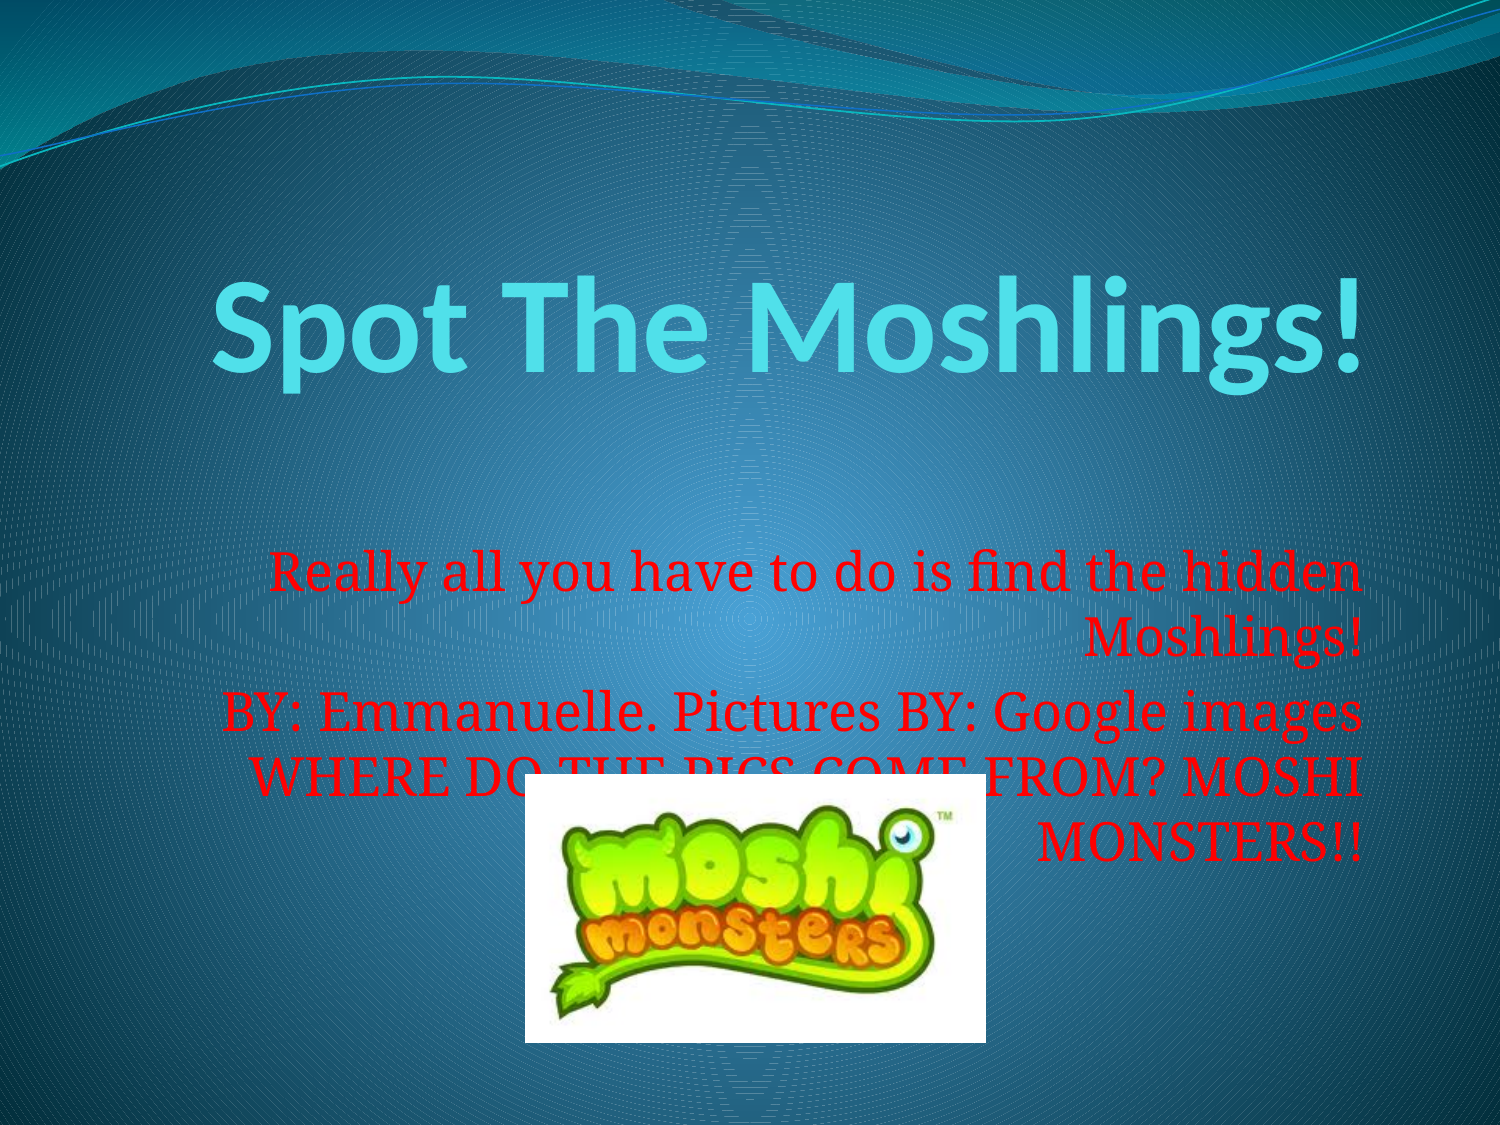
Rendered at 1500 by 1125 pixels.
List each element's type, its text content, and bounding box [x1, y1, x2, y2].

title Spot The Moshlings! [87, 99, 1376, 400]
subtitle Really all you have to do is find the hidden Moshlings! BY: Emmanuelle. Pictures BY: Google images WHERE DO THE PICS COME FROM? MOSHI MONSTERS!! [87, 529, 1376, 818]
picture [524, 774, 987, 1043]
